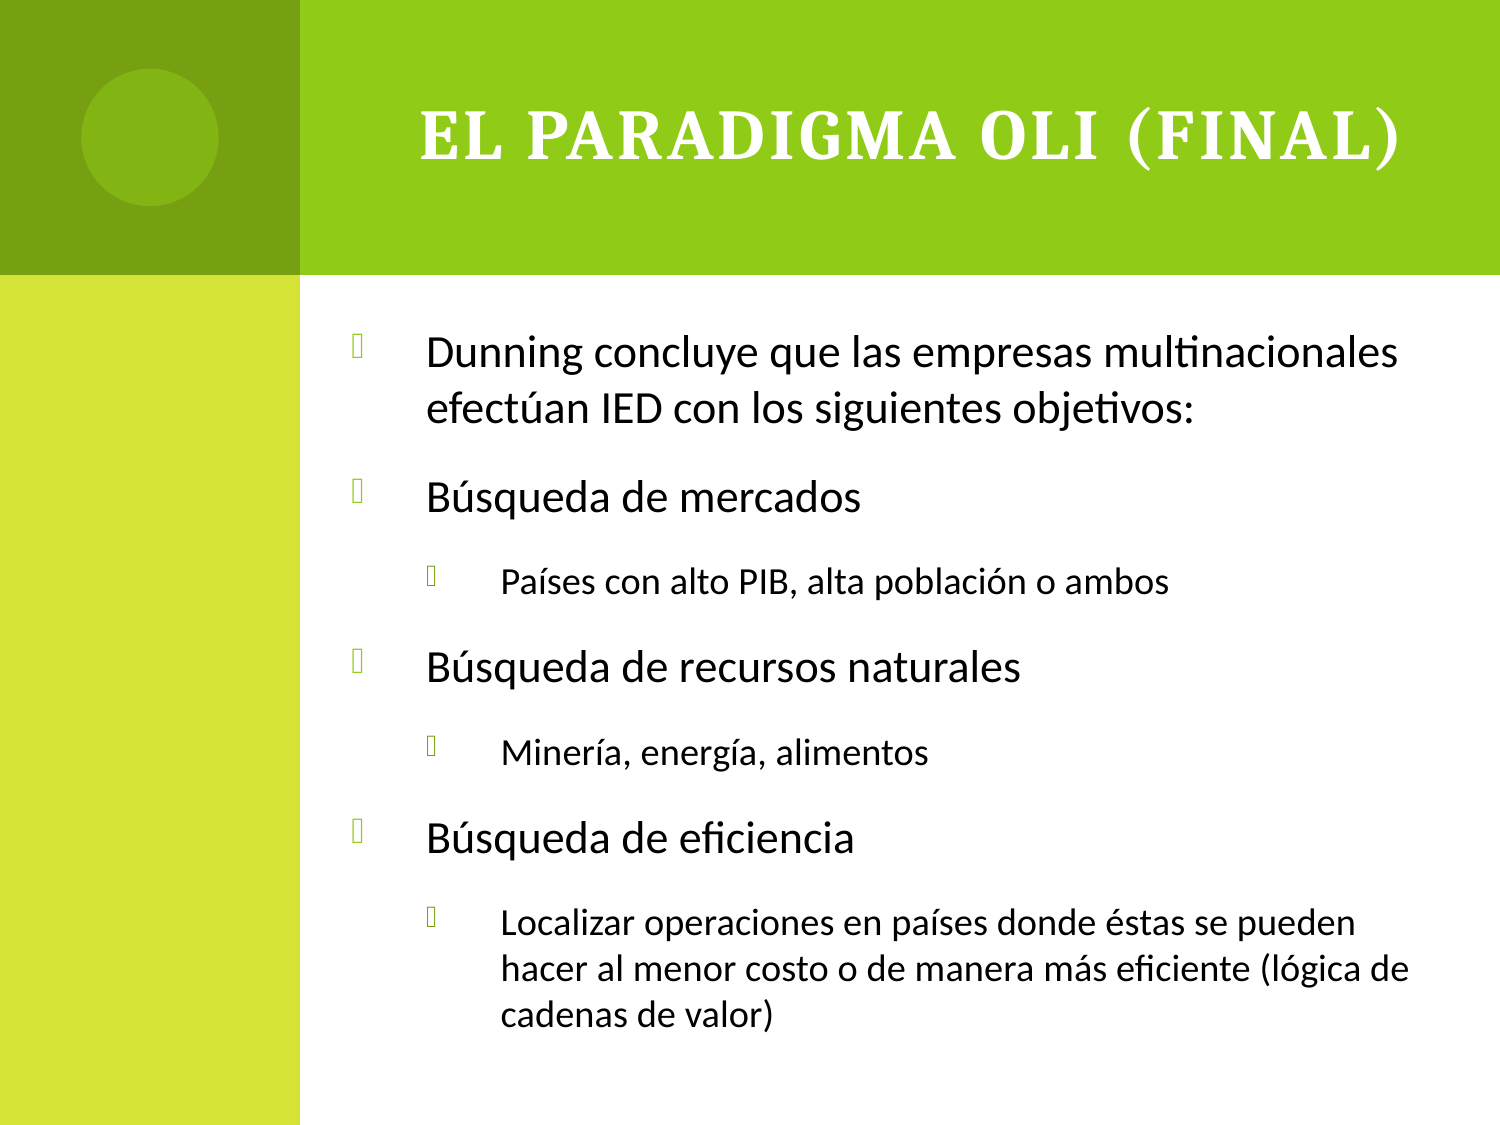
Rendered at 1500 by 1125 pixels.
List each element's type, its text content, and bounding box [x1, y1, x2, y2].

list Dunning concluye que las empresas multinacionales efectúan IED con los siguientes objetivos: Búsqueda de mercados Países con alto PIB, alta población o ambos Búsqueda de recursos naturales Minería, energía, alimentos Búsqueda de eficiencia Localizar operaciones en países donde éstas se pueden hacer al menor costo o de manera más eficiente (lógica de cadenas de valor) [336, 314, 1447, 1047]
title El paradigma OLI (Final) [399, 37, 1425, 225]
